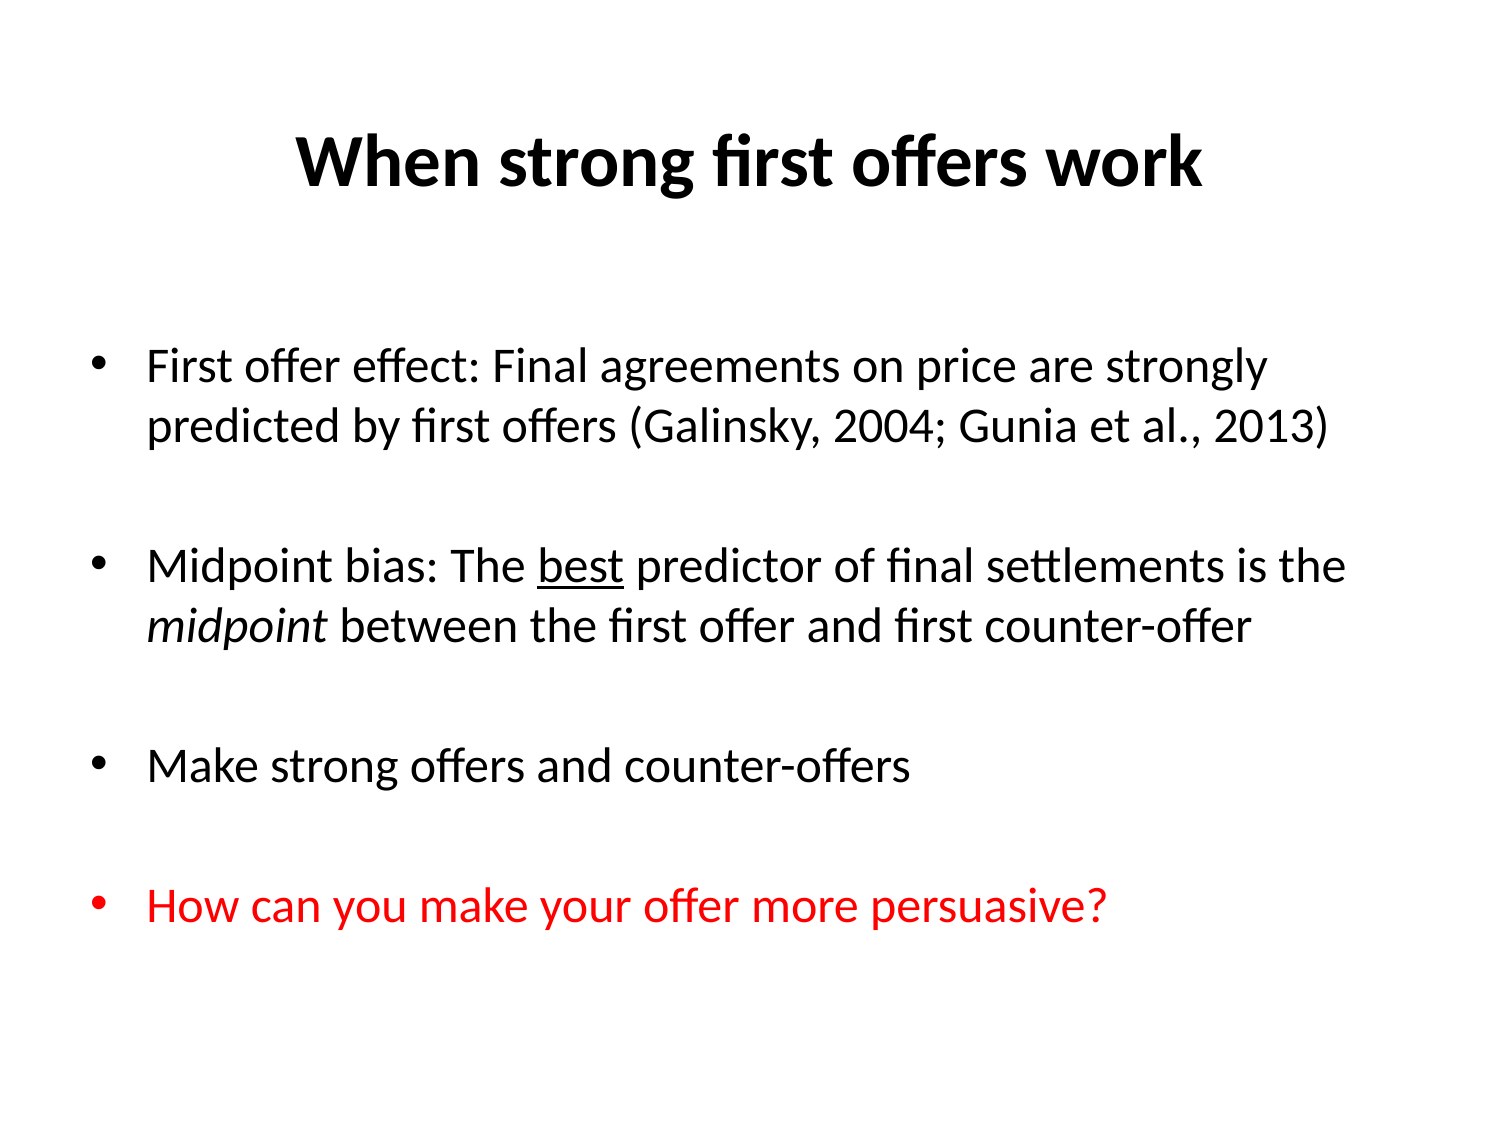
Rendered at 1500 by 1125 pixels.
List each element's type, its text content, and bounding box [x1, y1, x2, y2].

list First offer effect: Final agreements on price are strongly predicted by first offers (Galinsky, 2004; Gunia et al., 2013) Midpoint bias: The best predictor of final settlements is the midpoint between the first offer and first counter-offer Make strong offers and counter-offers How can you make your offer more persuasive? [75, 324, 1375, 1068]
title When strong first offers work [75, 62, 1425, 250]
